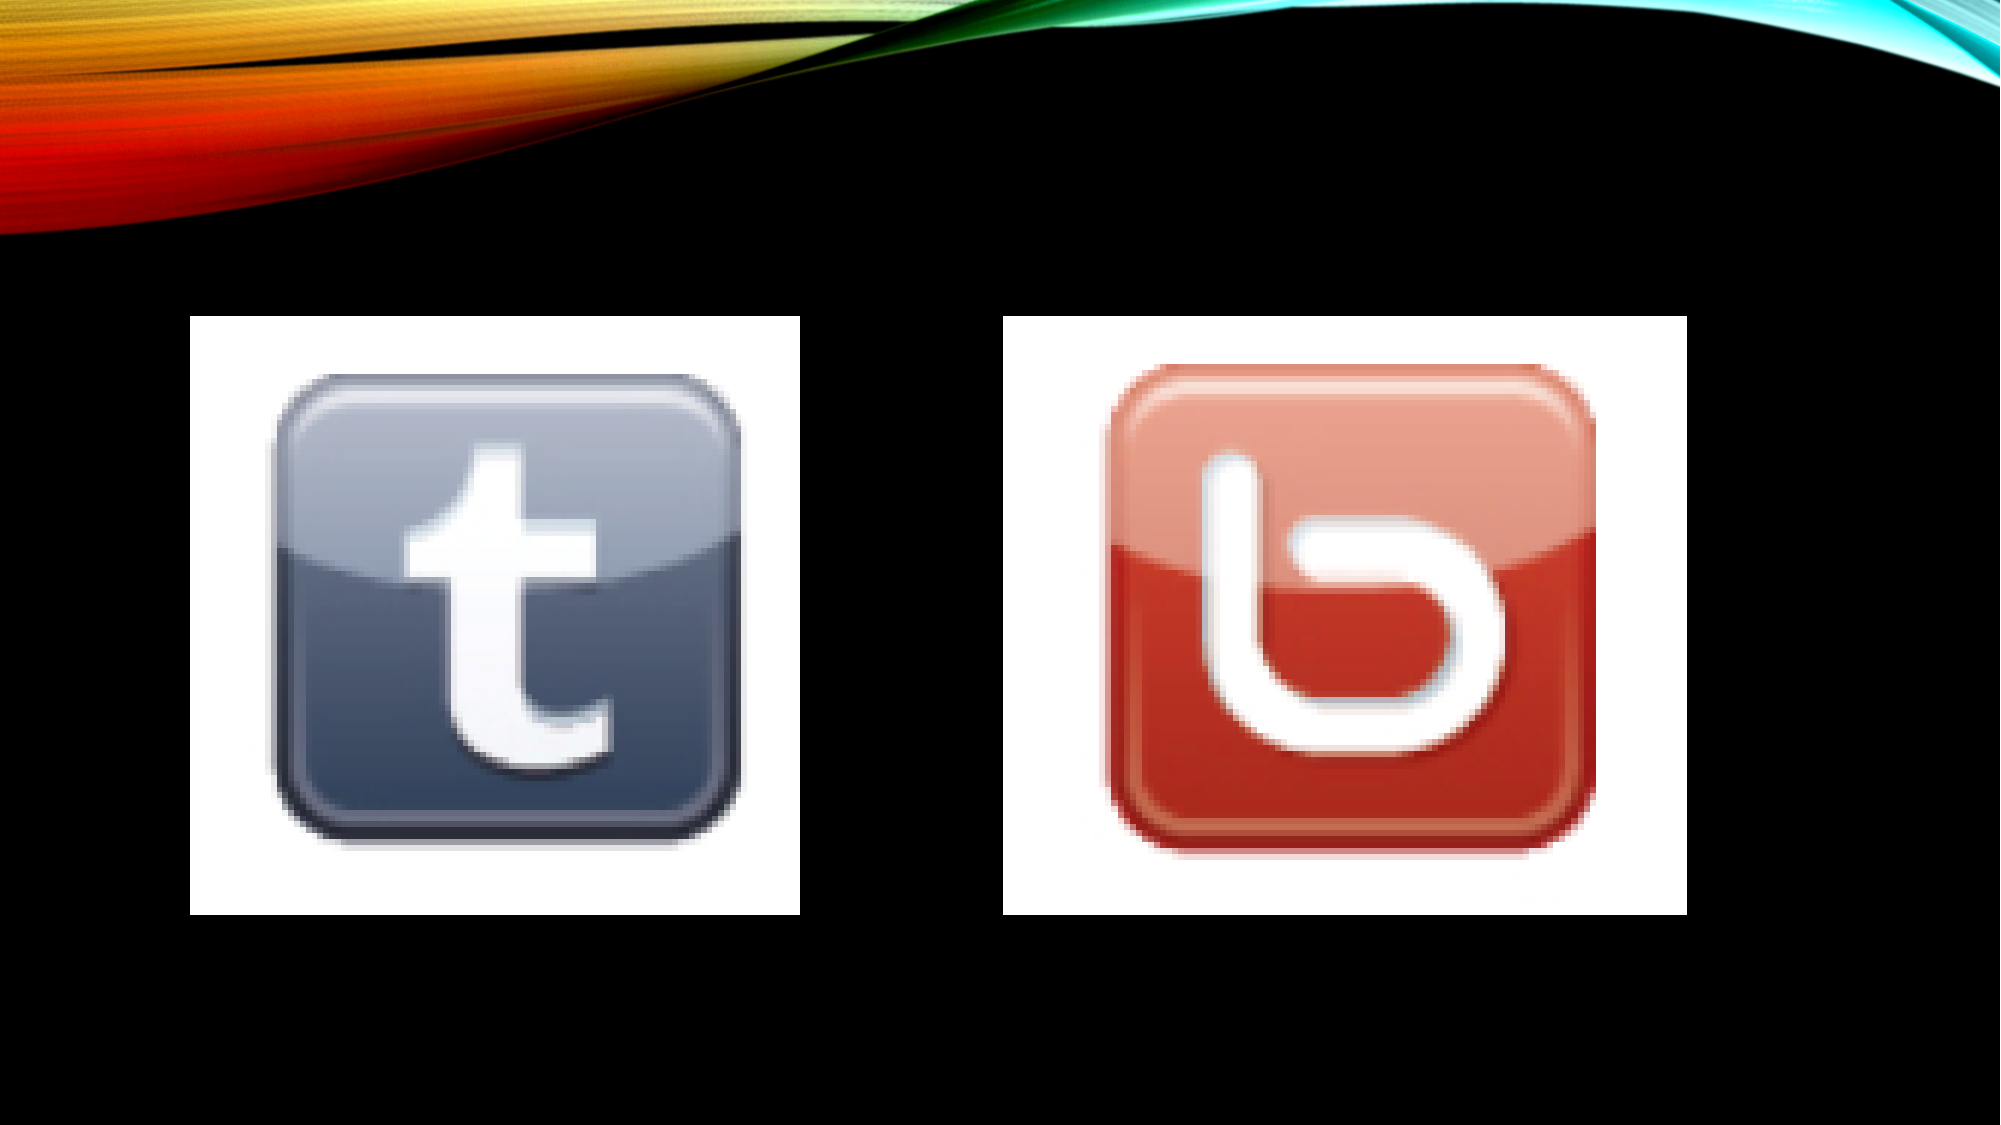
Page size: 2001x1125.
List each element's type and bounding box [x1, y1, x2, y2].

picture [0, 0, 2000, 237]
text_box [1003, 316, 1687, 915]
picture [190, 316, 801, 915]
